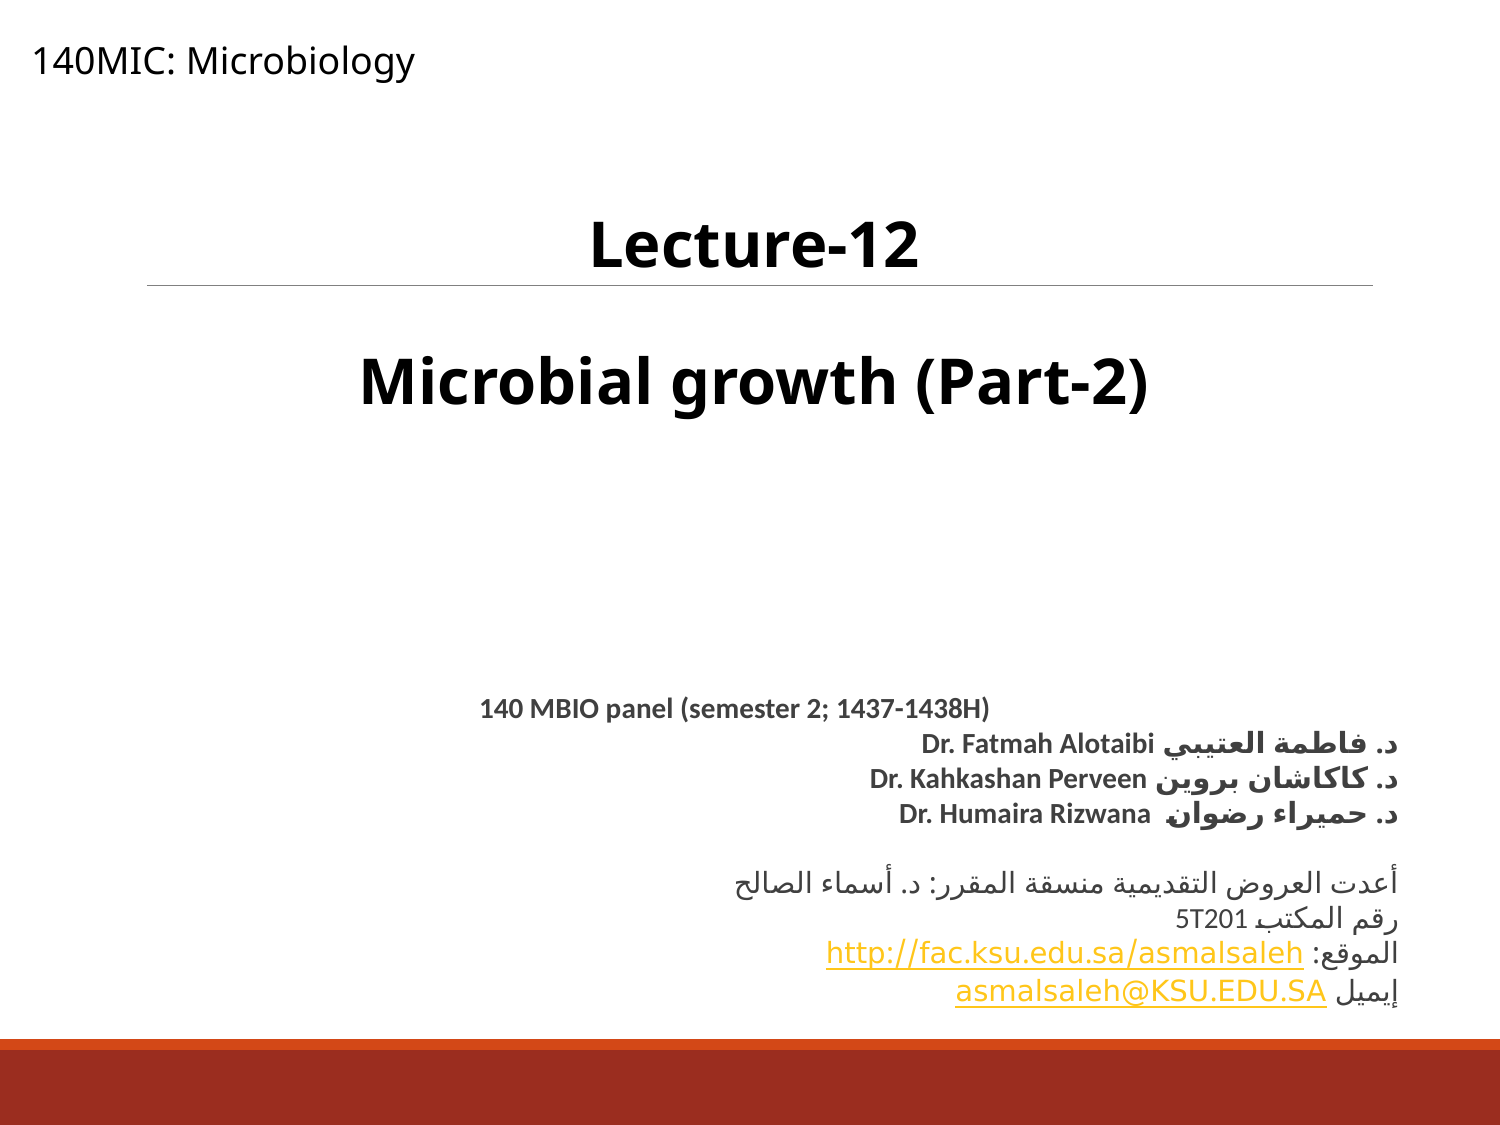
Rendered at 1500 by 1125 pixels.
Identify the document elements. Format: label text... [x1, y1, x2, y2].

text_box Lecture-12 Microbial growth (Part-2) [223, 166, 1286, 465]
text_box 140 MBIO panel (semester 2; 1437-1438H) د. فاطمة العتيبي Dr. Fatmah Alotaibi د. كاكاشان بروين Dr. Kahkashan Perveen د. حميراء رضوان Dr. Humaira Rizwana أعدت العروض التقديمية منسقة المقرر: د. أسماء الصالح رقم المكتب 5T201 الموقع: http://fac.ksu.edu.sa/asmalsaleh إيميل asmalsaleh@KSU.EDU.SA [70, 682, 1399, 1031]
text_box 140MIC: Microbiology [1, 1, 446, 124]
